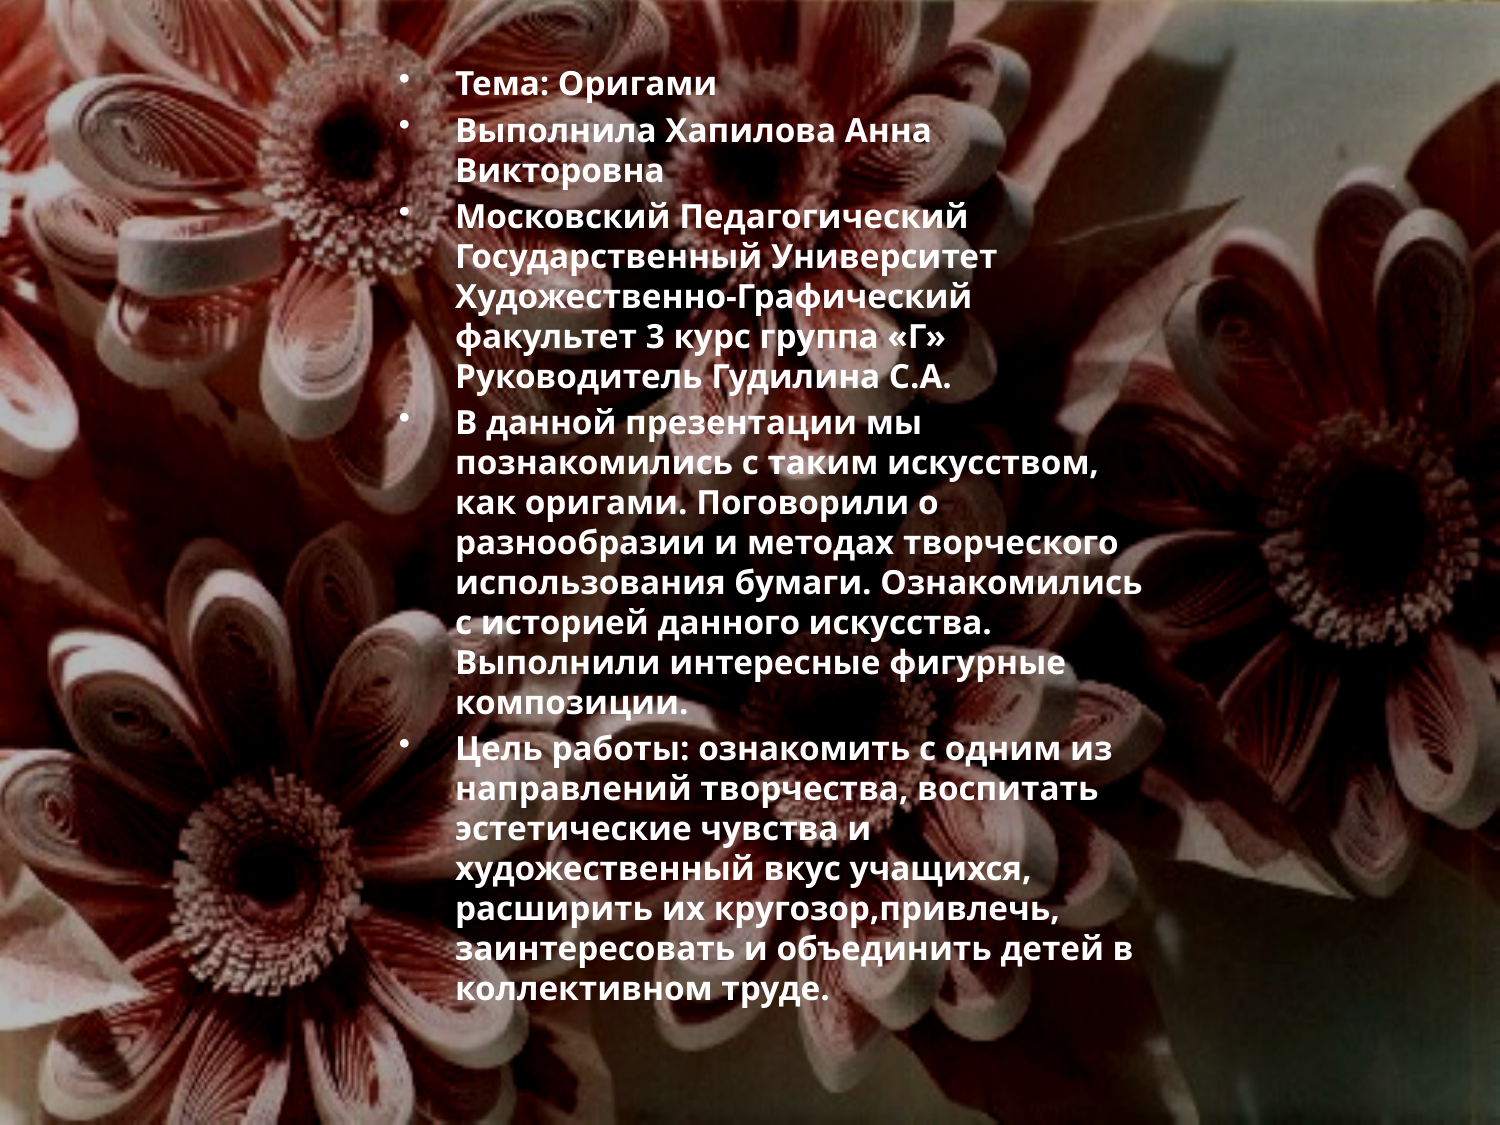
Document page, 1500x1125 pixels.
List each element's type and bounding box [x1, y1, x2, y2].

list [0, 0, 1500, 1125]
